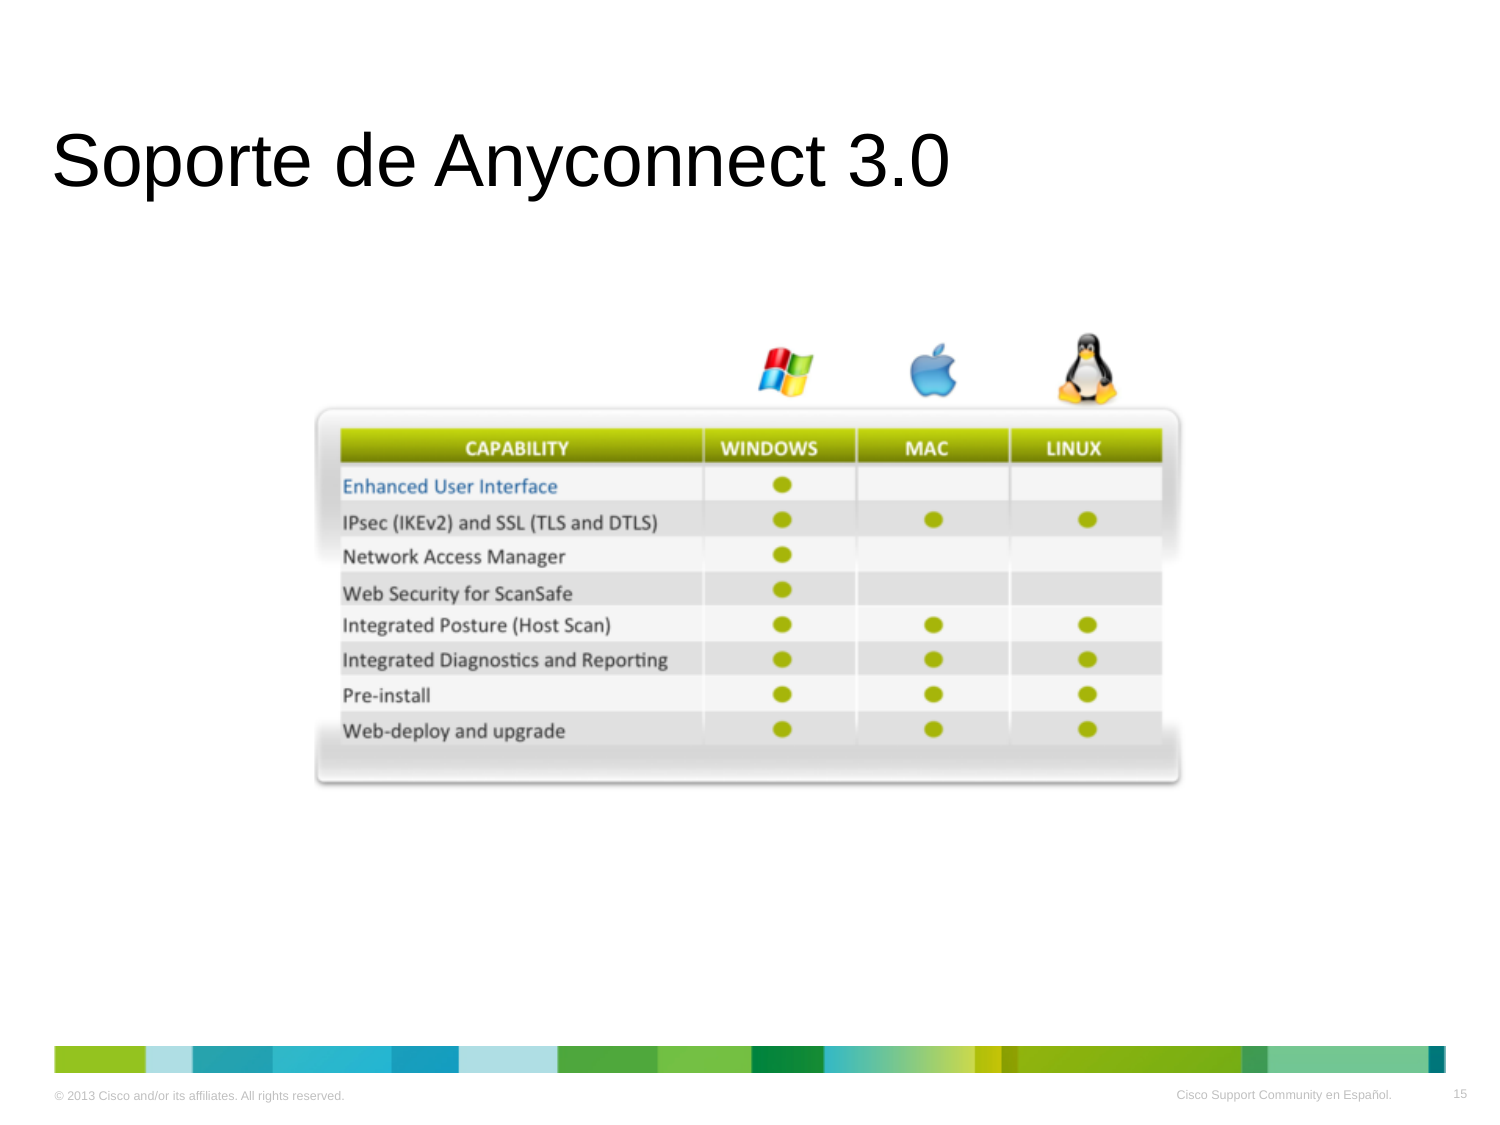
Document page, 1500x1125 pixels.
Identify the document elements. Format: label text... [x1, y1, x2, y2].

picture [314, 330, 1186, 795]
title Soporte de Anyconnect 3.0 [37, 70, 1447, 209]
picture [54, 1046, 1446, 1073]
